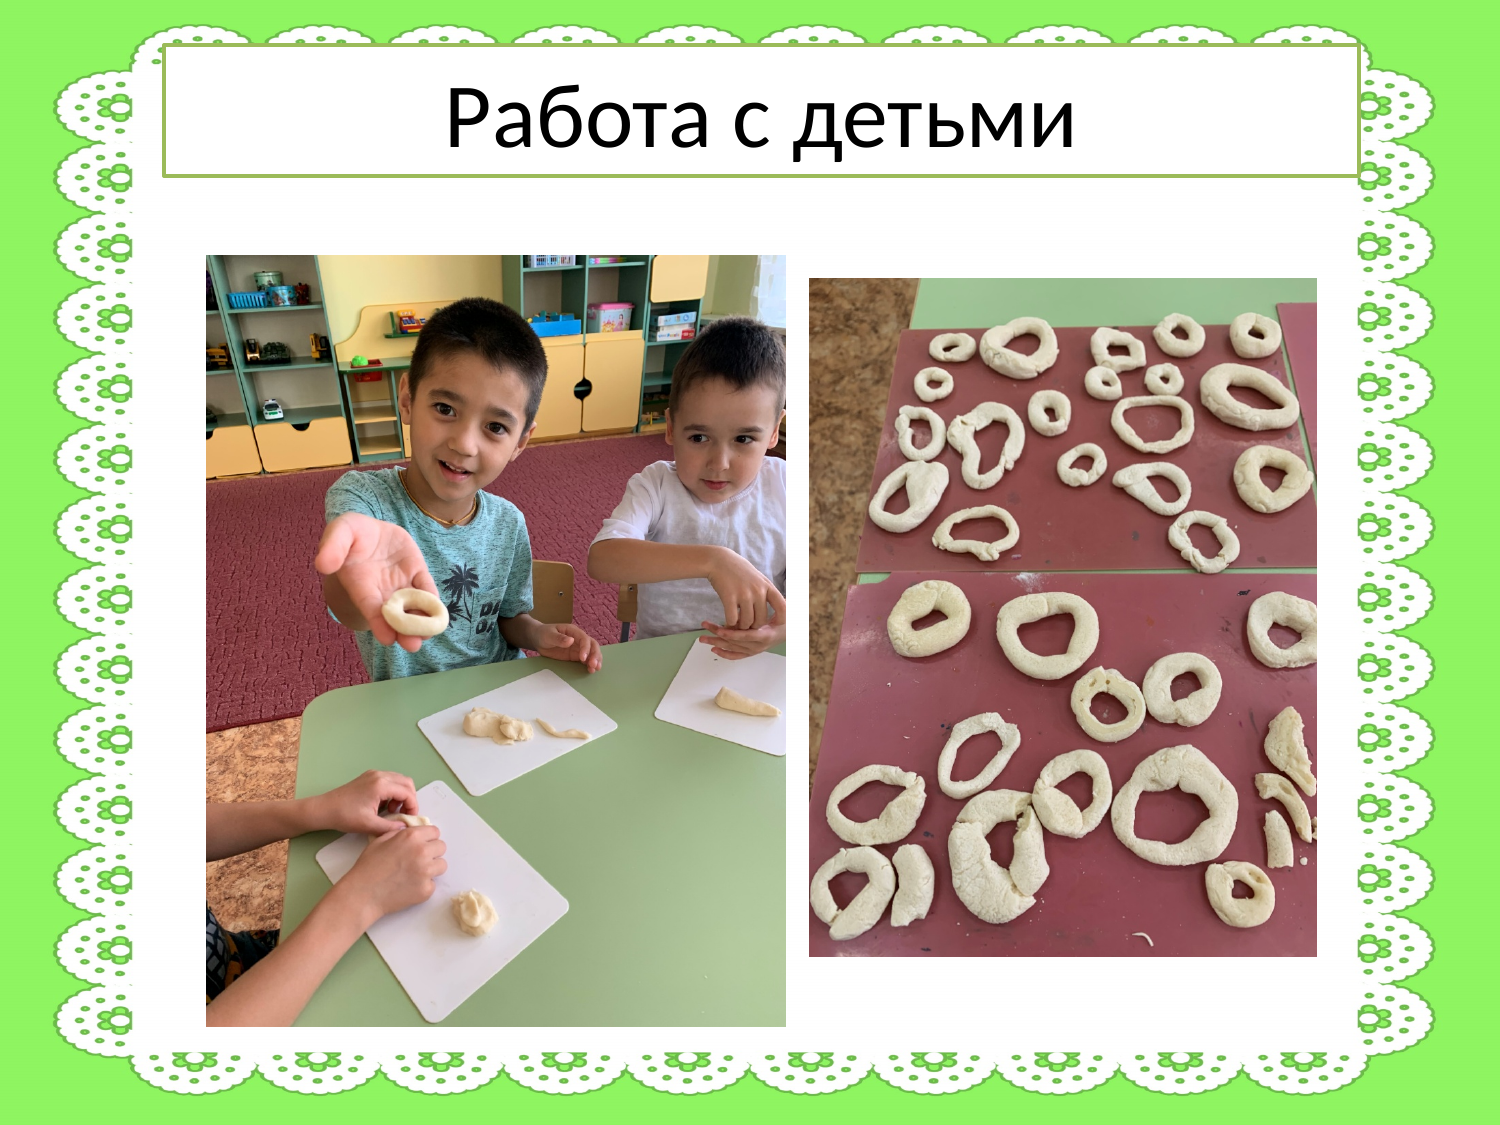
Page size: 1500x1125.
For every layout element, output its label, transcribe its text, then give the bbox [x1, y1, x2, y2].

title Работа с детьми [162, 43, 1361, 178]
picture [0, 0, 1500, 1125]
